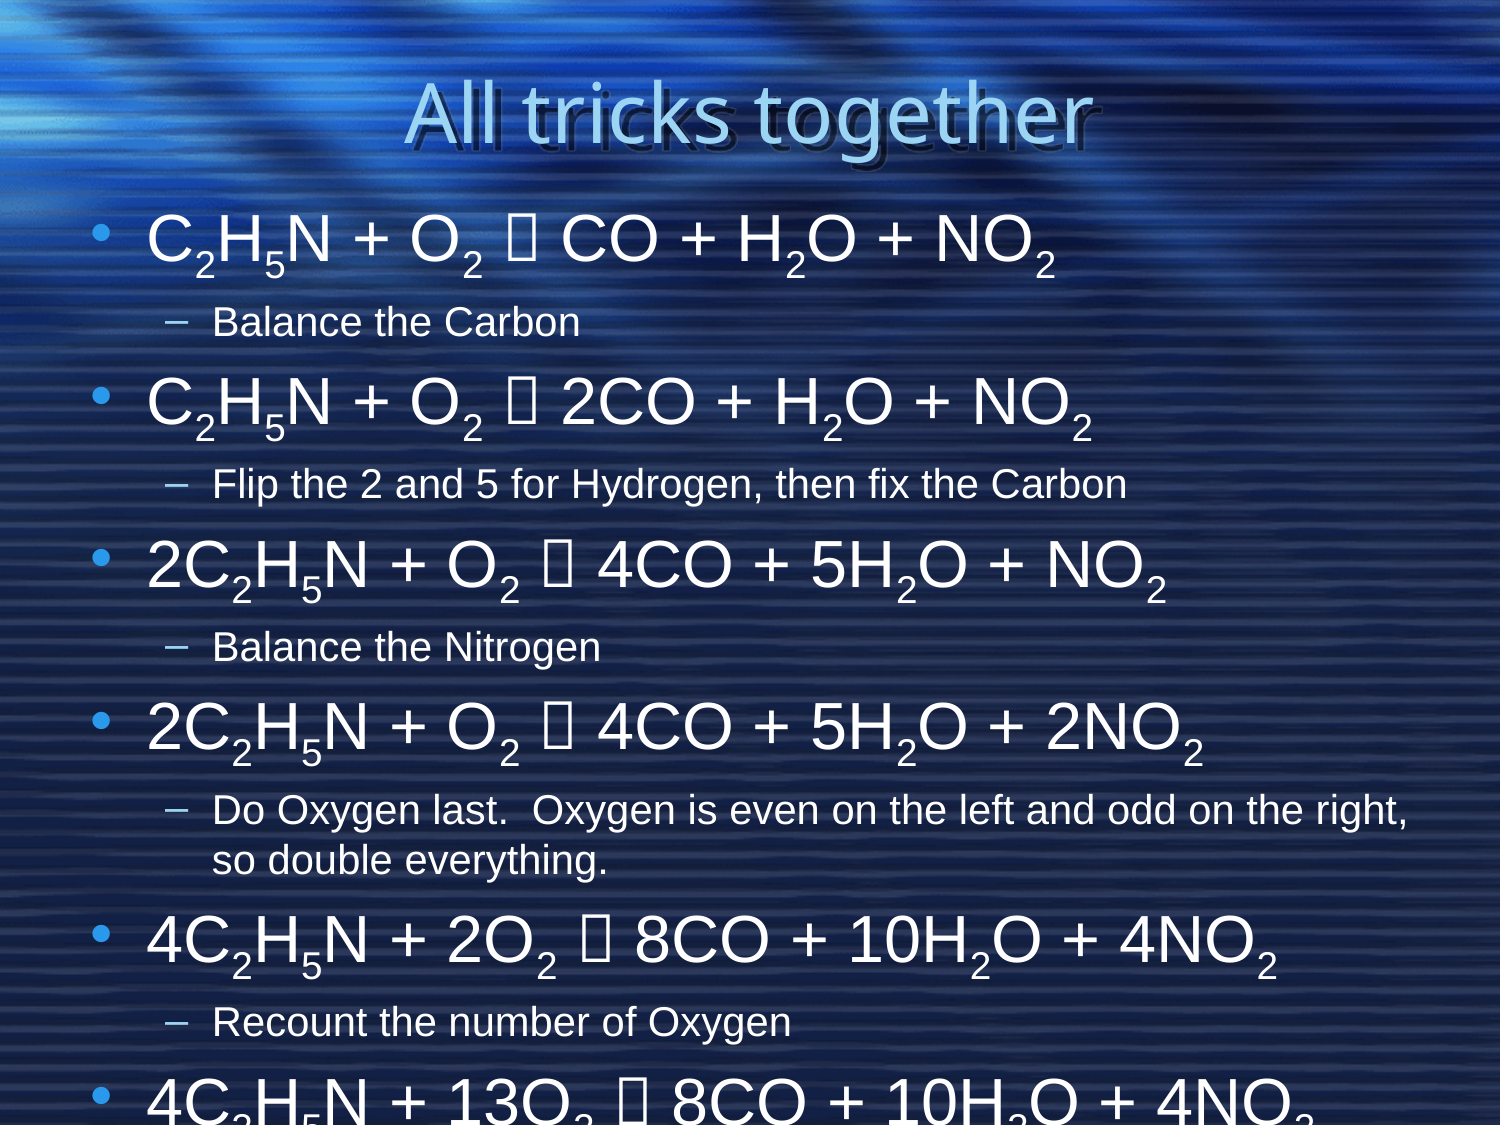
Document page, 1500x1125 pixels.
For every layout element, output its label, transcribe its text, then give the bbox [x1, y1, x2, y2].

picture [0, 0, 1500, 1125]
title All tricks together [74, 44, 1426, 176]
list C2H5N + O2  CO + H2O + NO2 Balance the Carbon C2H5N + O2  2CO + H2O + NO2 Flip the 2 and 5 for Hydrogen, then fix the Carbon 2C2H5N + O2  4CO + 5H2O + NO2 Balance the Nitrogen 2C2H5N + O2  4CO + 5H2O + 2NO2 Do Oxygen last. Oxygen is even on the left and odd on the right, so double everything. 4C2H5N + 2O2  8CO + 10H2O + 4NO2 Recount the number of Oxygen 4C2H5N + 13O2  8CO + 10H2O + 4NO2 [74, 187, 1426, 1006]
